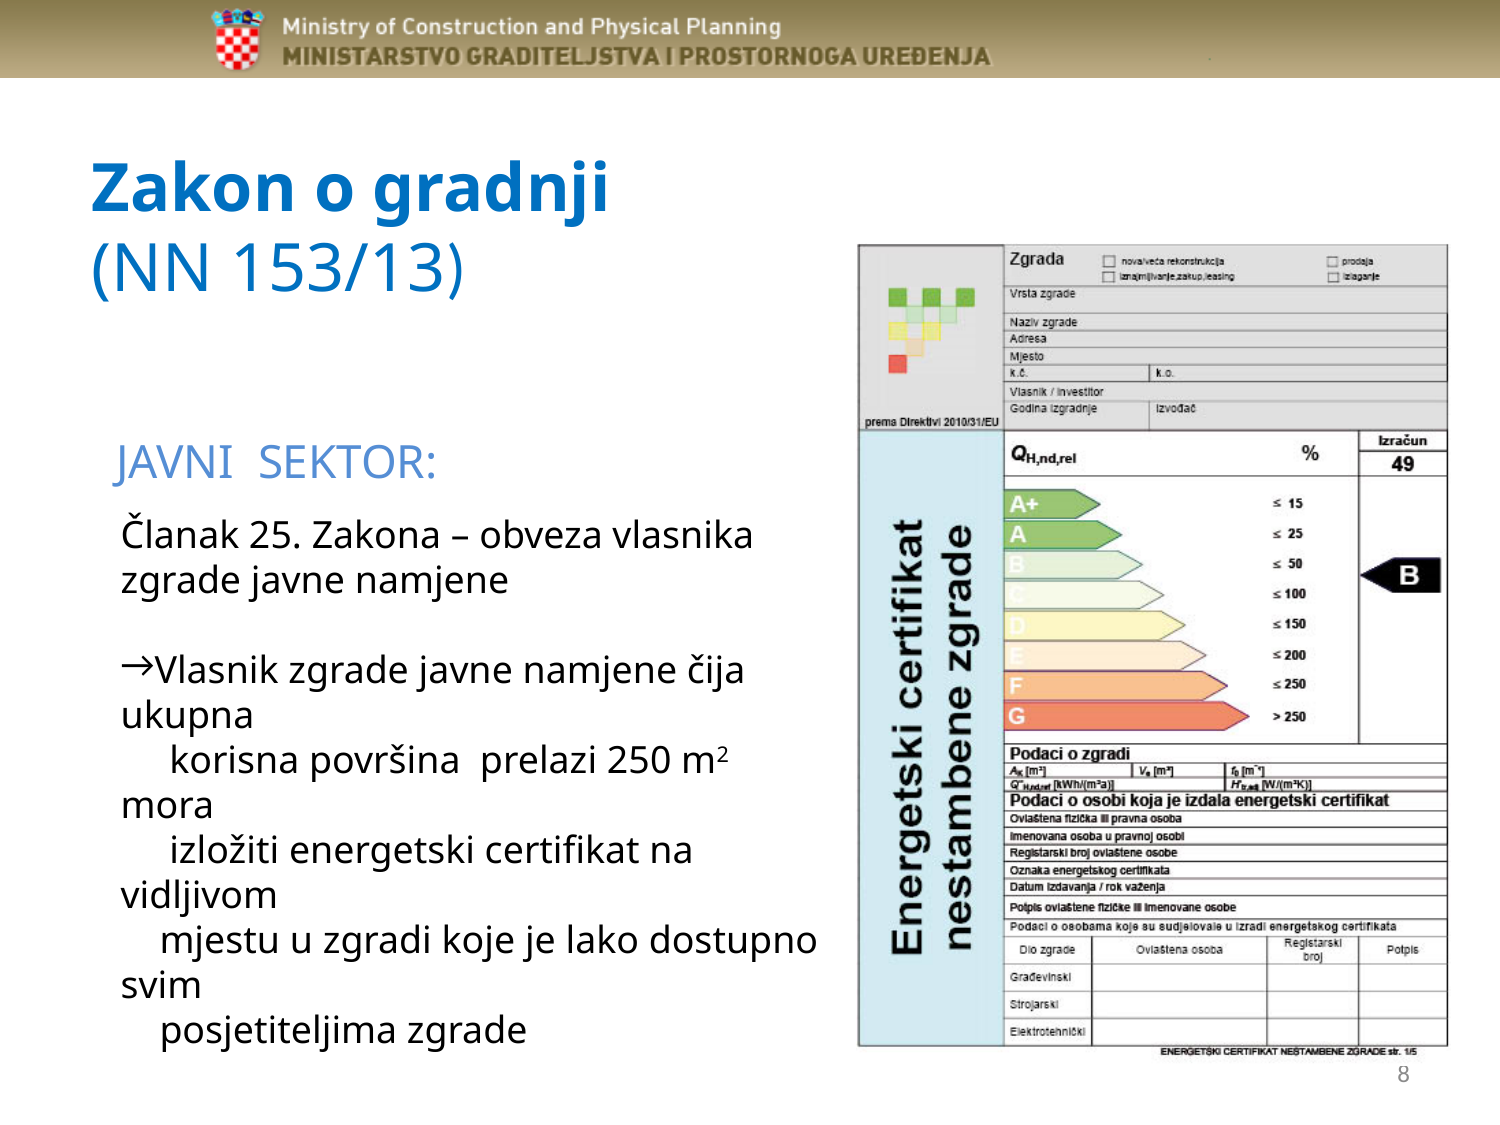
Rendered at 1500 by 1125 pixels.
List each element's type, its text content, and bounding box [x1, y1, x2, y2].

slide_number 8 [1074, 1075, 1425, 1103]
text_box JAVNI SEKTOR: [101, 425, 453, 495]
picture [856, 243, 1451, 1066]
picture [0, 0, 1500, 79]
text_box Zakon o gradnji (NN 153/13) [76, 137, 1090, 312]
text_box Članak 25. Zakona – obveza vlasnika zgrade javne namjene Vlasnik zgrade javne namjene čija ukupna korisna površina prelazi 250 m2 mora izložiti energetski certifikat na vidljivom mjestu u zgradi koje je lako dostupno svim posjetiteljima zgrade [105, 503, 838, 1104]
